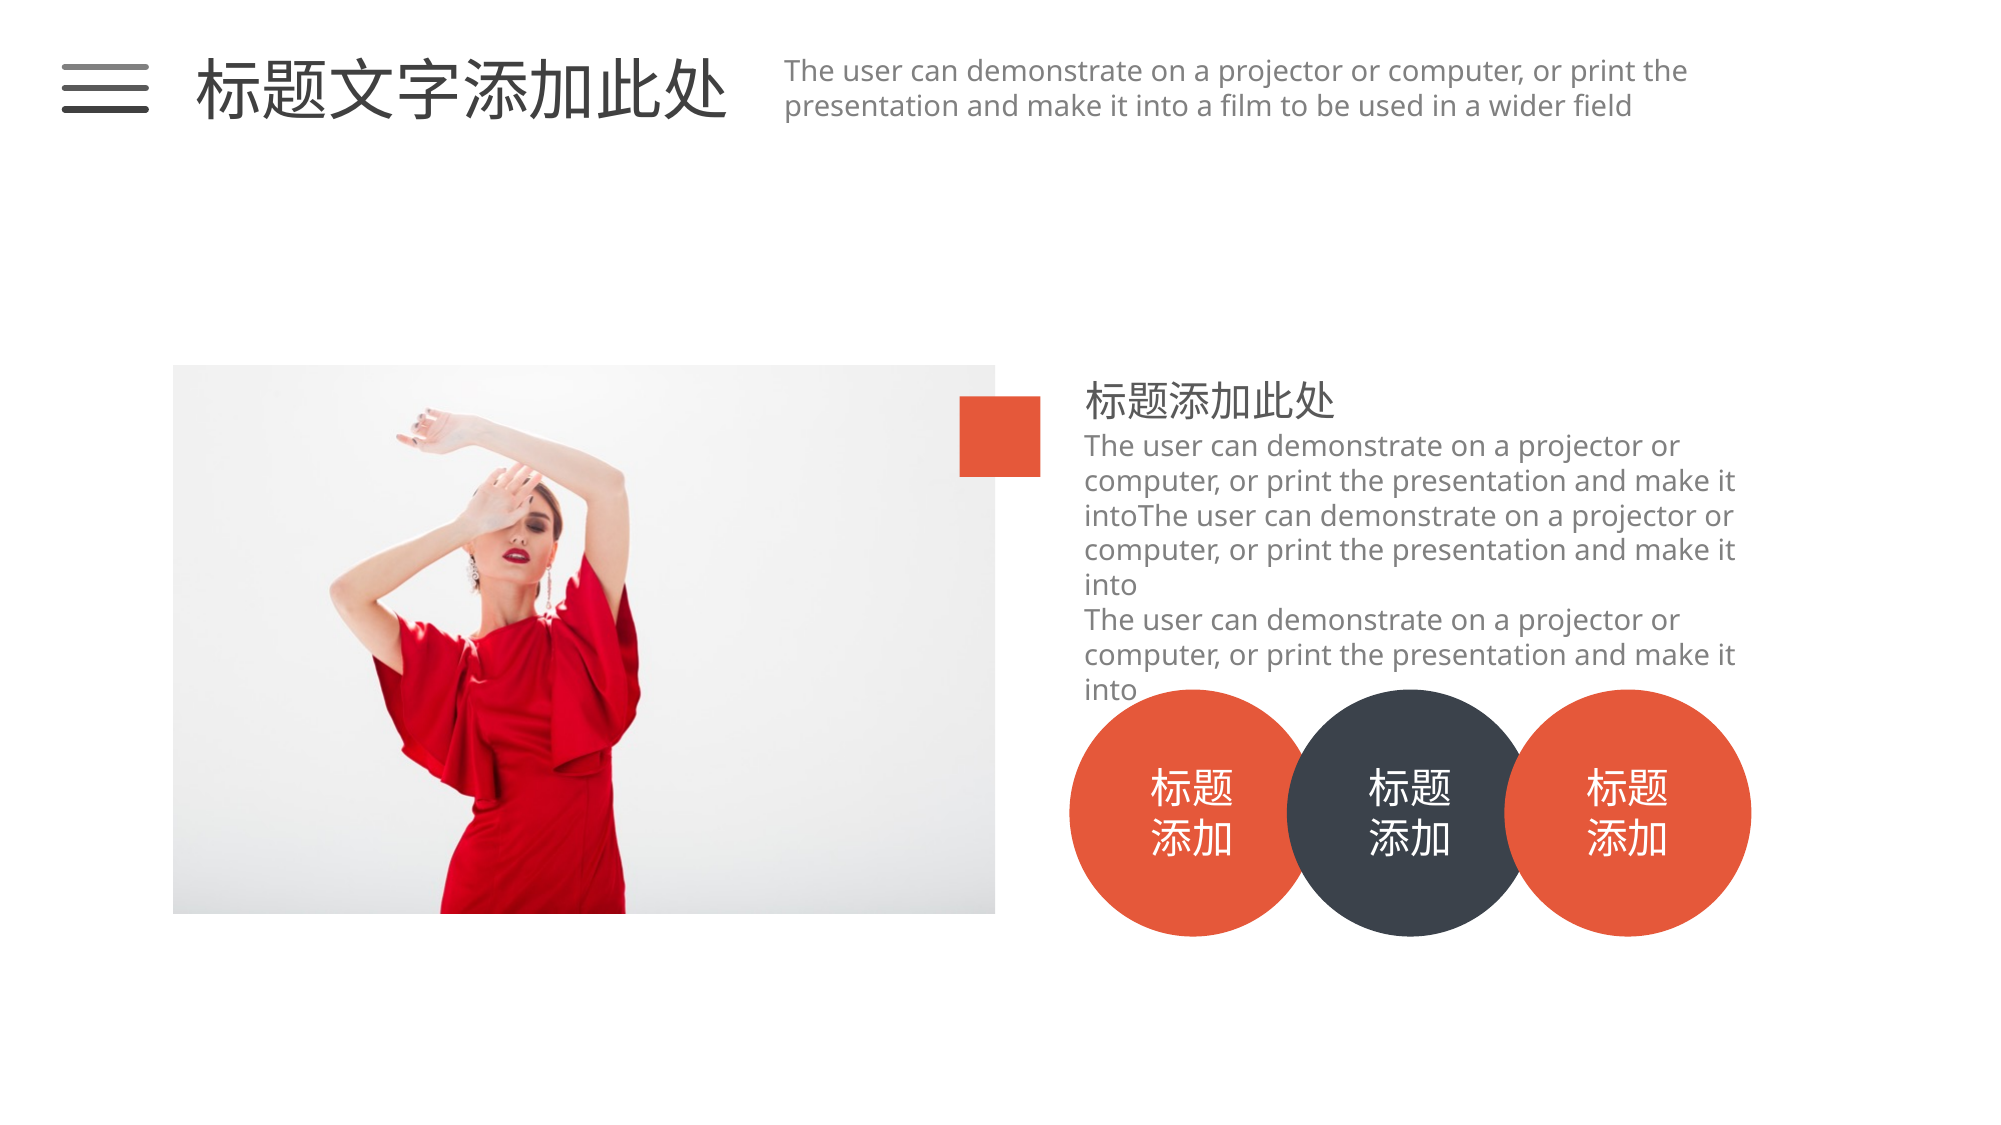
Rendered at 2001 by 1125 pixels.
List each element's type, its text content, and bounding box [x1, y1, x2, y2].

picture [173, 365, 996, 914]
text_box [1069, 367, 1782, 718]
text_box The user can demonstrate on a projector or computer, or print the presentation and make it into a film to be used in a wider field [769, 45, 1827, 130]
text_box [64, 66, 146, 110]
text_box [996, 395, 1041, 478]
text_box 标题 添加 [1571, 754, 1685, 870]
text_box 标题 添加 [1135, 754, 1250, 870]
text_box [1285, 718, 1519, 938]
text_box [1503, 718, 1753, 938]
text_box 标题 添加 [1353, 754, 1467, 870]
text_box 标题文字添加此处 [180, 40, 745, 135]
text_box [1068, 718, 1301, 938]
